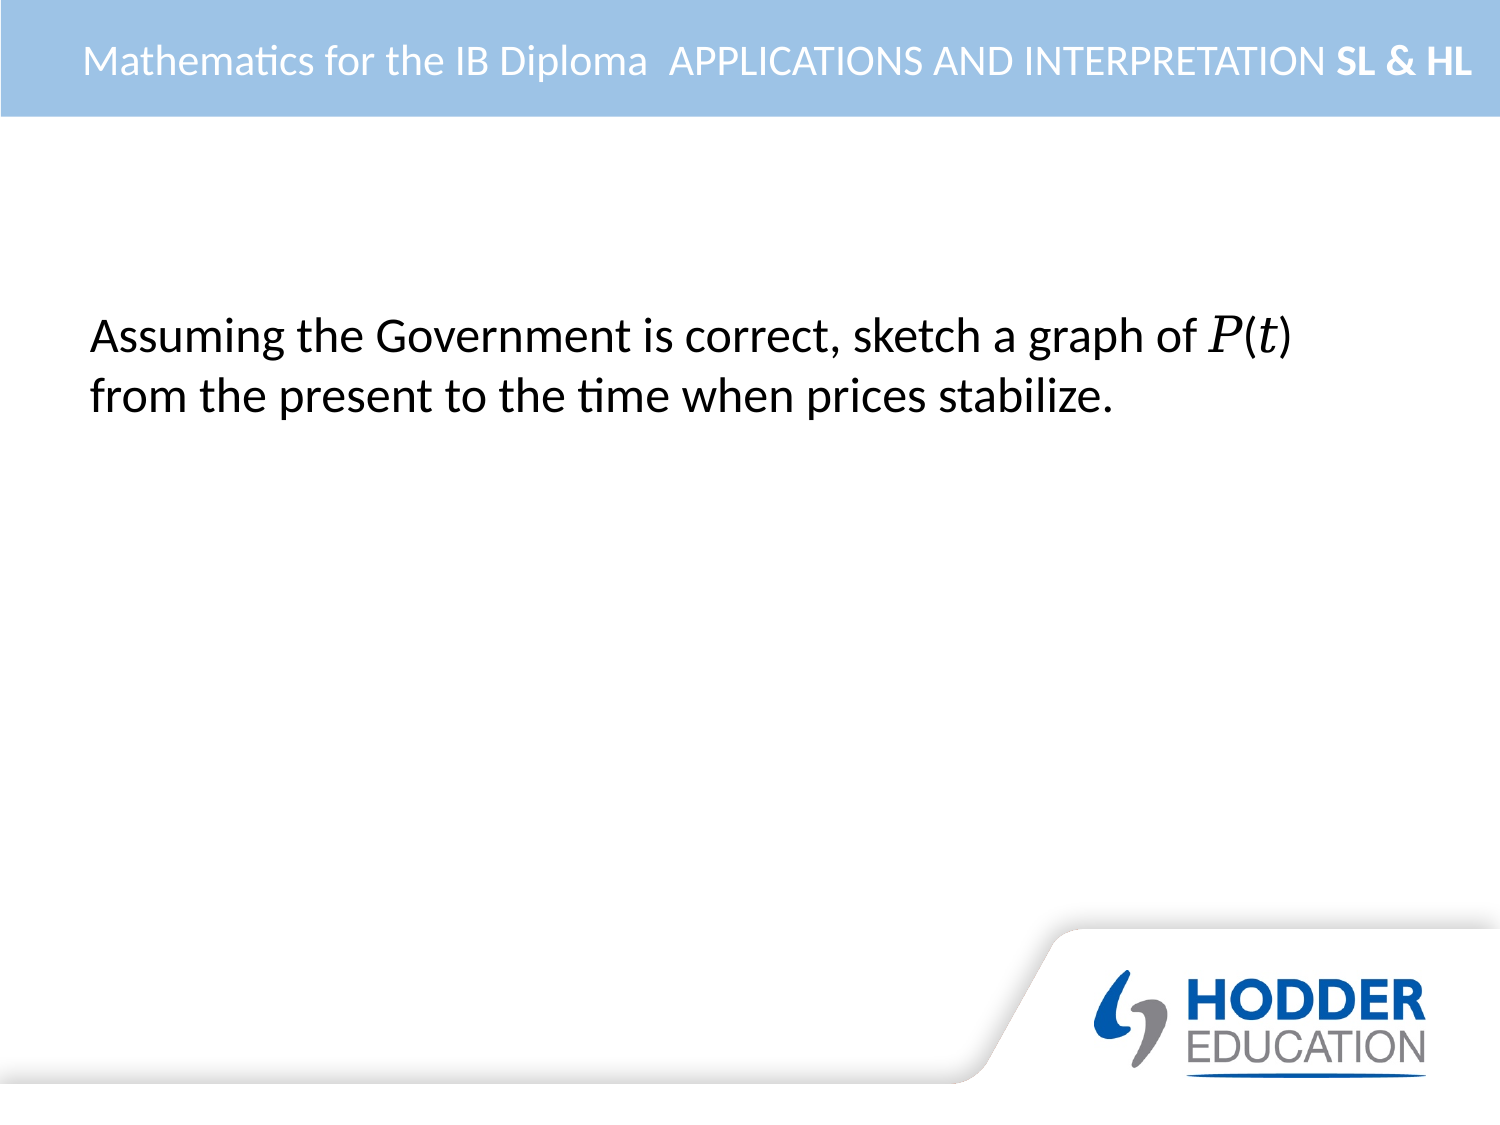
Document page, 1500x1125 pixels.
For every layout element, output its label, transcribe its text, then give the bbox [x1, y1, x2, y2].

text_box Assuming the Government is correct, sketch a graph of 𝑃(𝑡) from the present to the time when prices stabilize. [74, 295, 1390, 430]
text_box Mathematics for the IB Diploma APPLICATIONS AND INTERPRETATION SL & HL [0, 0, 1500, 118]
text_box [0, 893, 1500, 1125]
